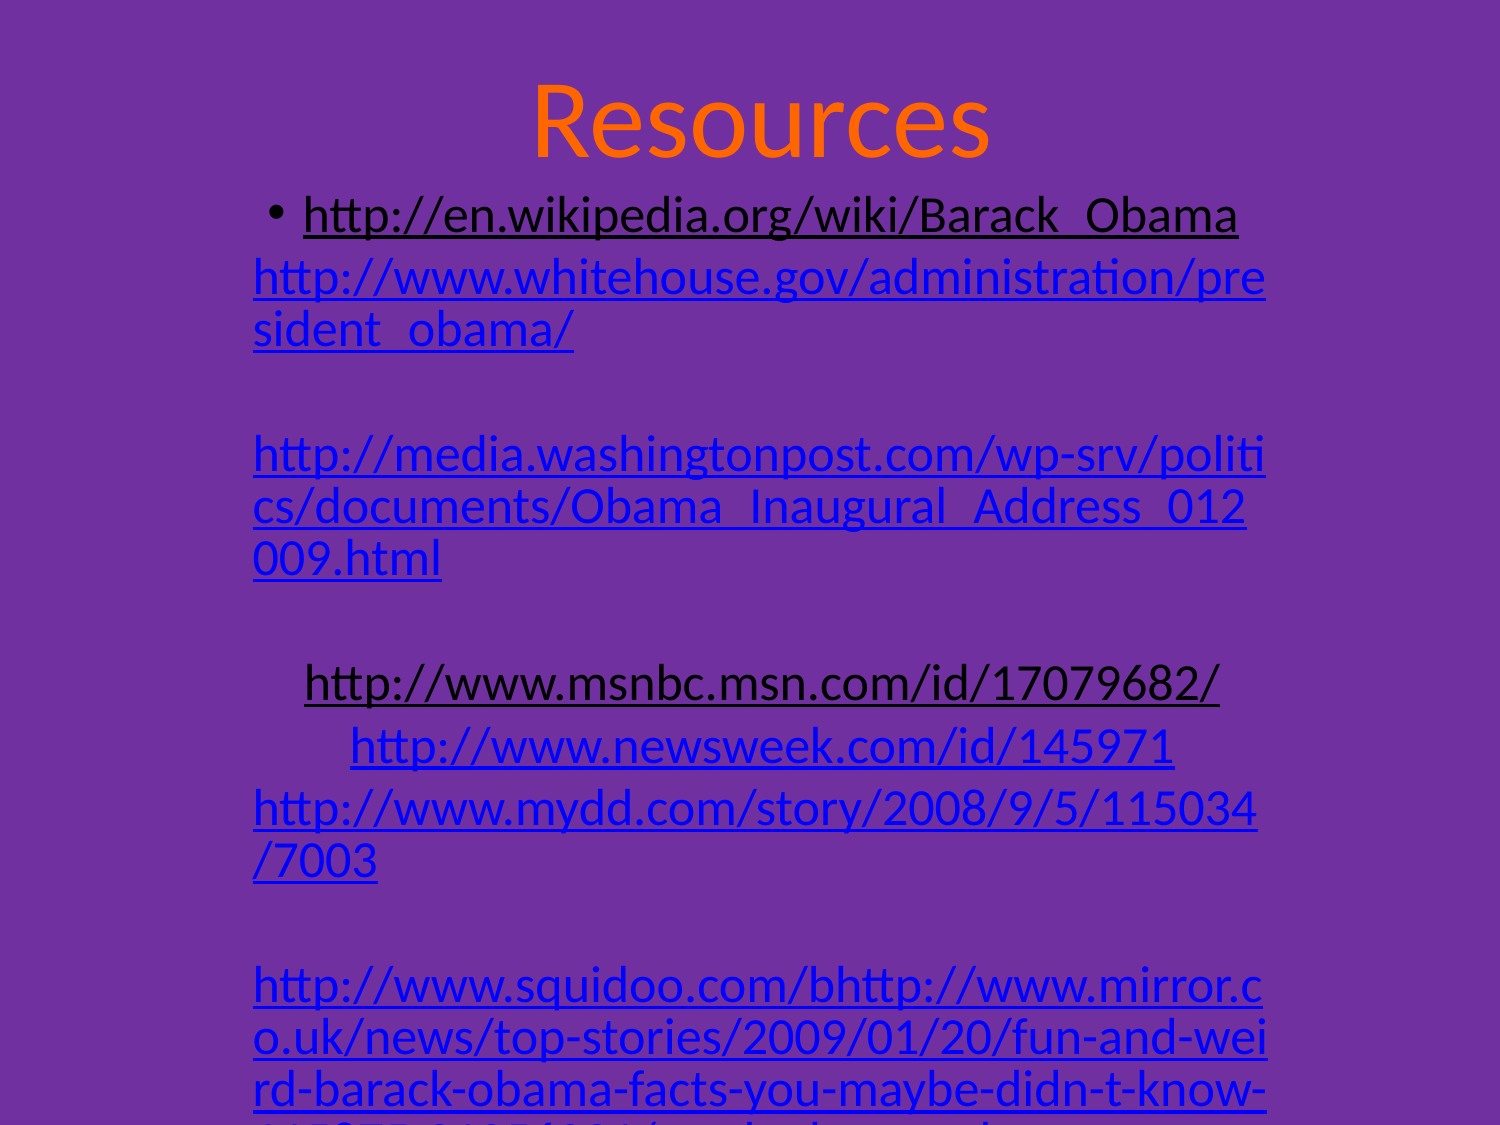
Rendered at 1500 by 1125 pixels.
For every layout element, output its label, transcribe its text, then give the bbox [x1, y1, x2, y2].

text_box Resources http://en.wikipedia.org/wiki/Barack_Obama http://www.whitehouse.gov/administration/president_obama/ http://media.washingtonpost.com/wp-srv/politics/documents/Obama_Inaugural_Address_012009.html http://www.msnbc.msn.com/id/17079682/ http://www.newsweek.com/id/145971 http://www.mydd.com/story/2008/9/5/115034/7003 http://www.squidoo.com/bhttp://www.mirror.co.uk/news/top-stories/2009/01/20/fun-and-weird-barack-obama-facts-you-maybe-didn-t-know-115875-21056021/arack-obamas-dog [237, 37, 1287, 875]
